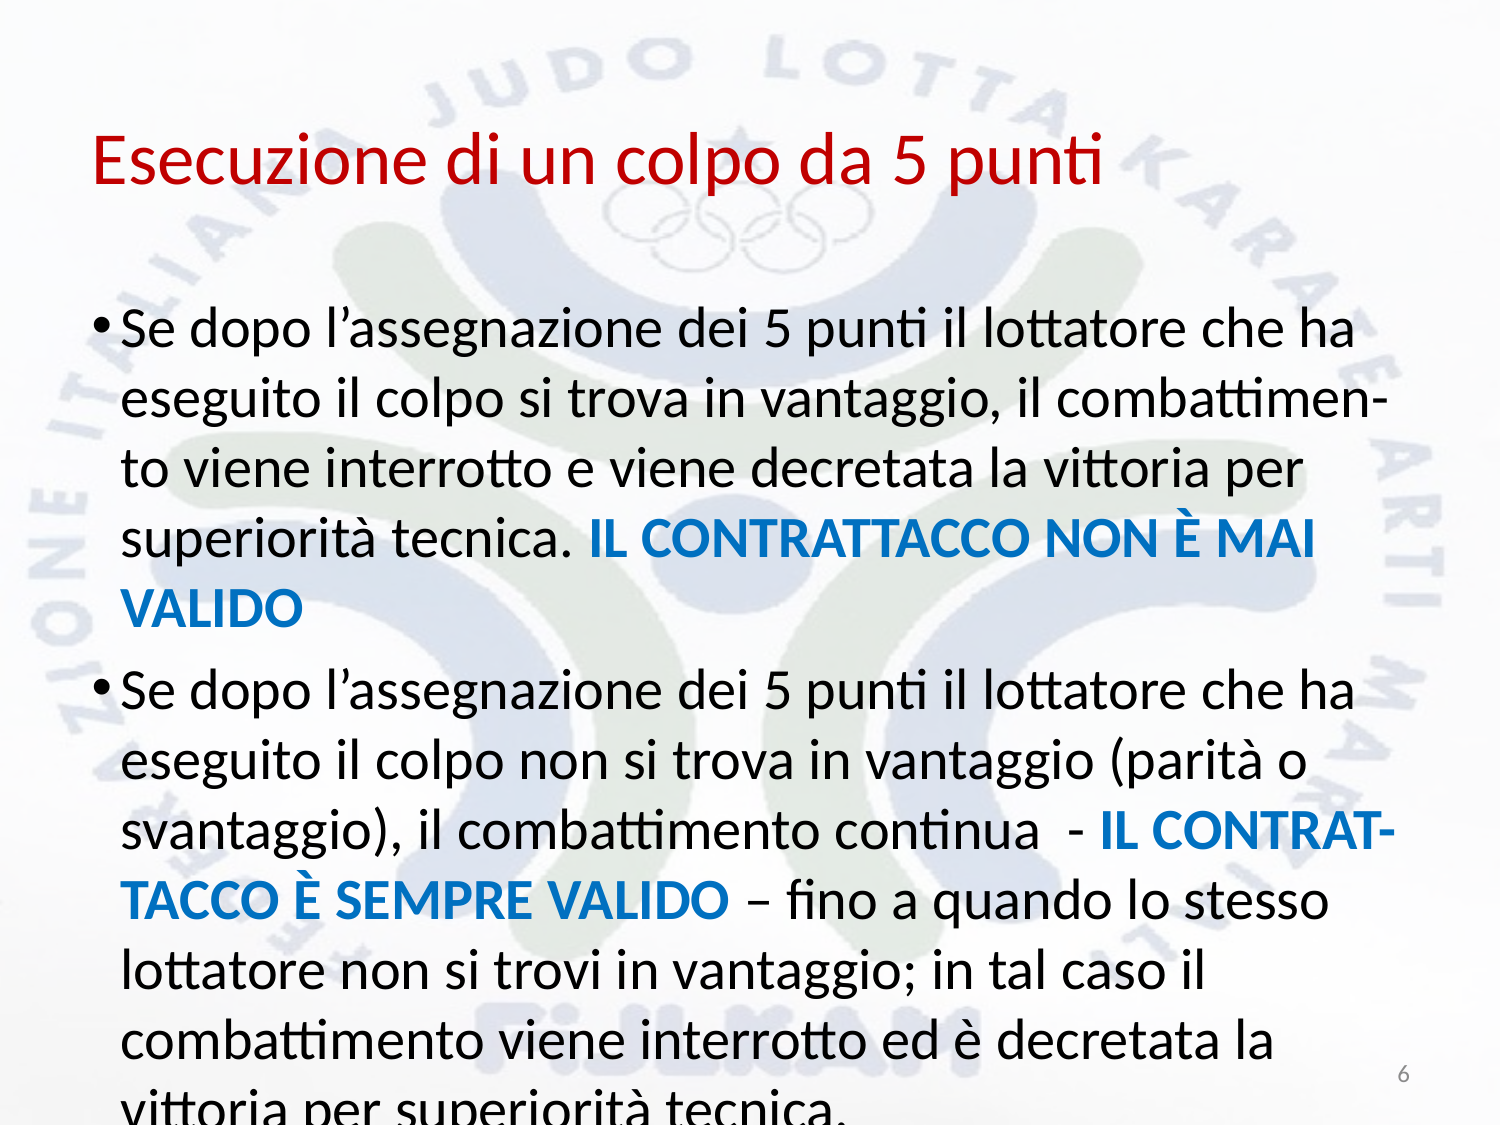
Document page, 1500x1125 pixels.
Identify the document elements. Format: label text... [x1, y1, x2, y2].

list Esecuzione di un colpo da 5 punti Se dopo l’assegnazione dei 5 punti il lottatore che ha eseguito il colpo si trova in vantaggio, il combattimen-to viene interrotto e viene decretata la vittoria per superiorità tecnica. Il contrattacco non è mai valido Se dopo l’assegnazione dei 5 punti il lottatore che ha eseguito il colpo non si trova in vantaggio (parità o svantaggio), il combattimento continua - Il contrat-tacco è sempre valido – fino a quando lo stesso lottatore non si trovi in vantaggio; in tal caso il combattimento viene interrotto ed è decretata la vittoria per superiorità tecnica. [76, 101, 1427, 1047]
slide_number 6 [1074, 1042, 1425, 1103]
